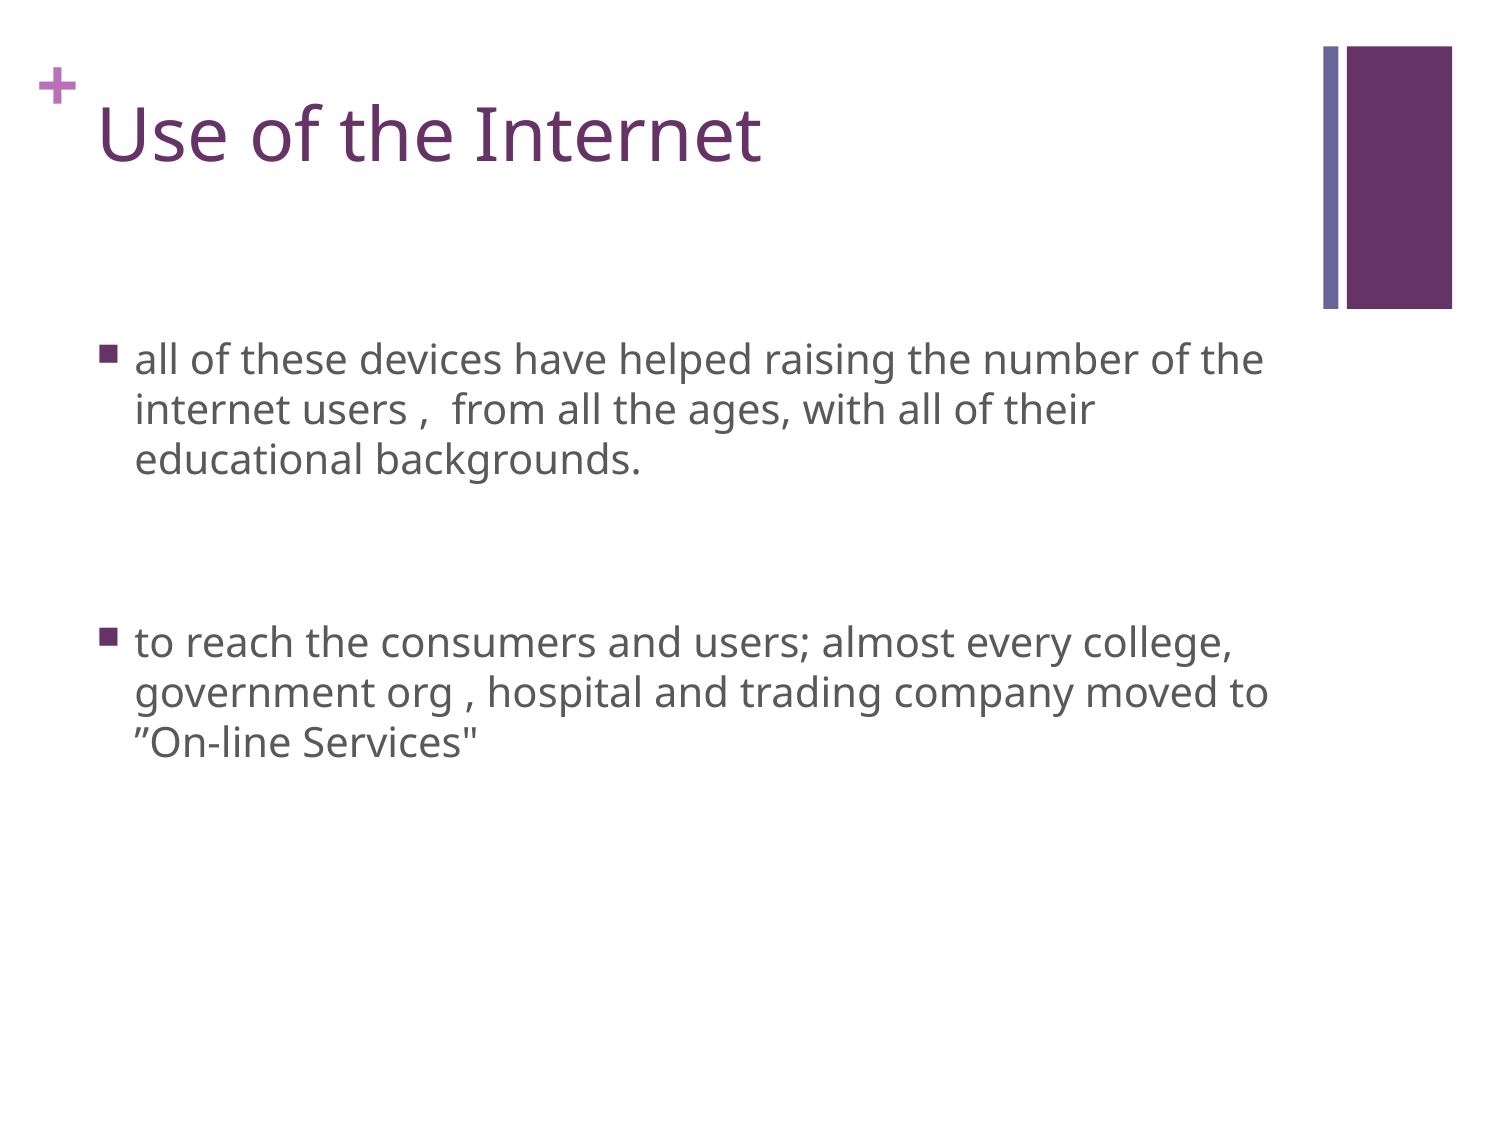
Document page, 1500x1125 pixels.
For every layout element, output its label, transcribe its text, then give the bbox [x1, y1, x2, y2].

title Use of the Internet [81, 79, 1322, 263]
list all of these devices have helped raising the number of the internet users , from all the ages, with all of their educational backgrounds. to reach the consumers and users; almost every college, government org , hospital and trading company moved to ”On-line Services" [81, 324, 1322, 1005]
